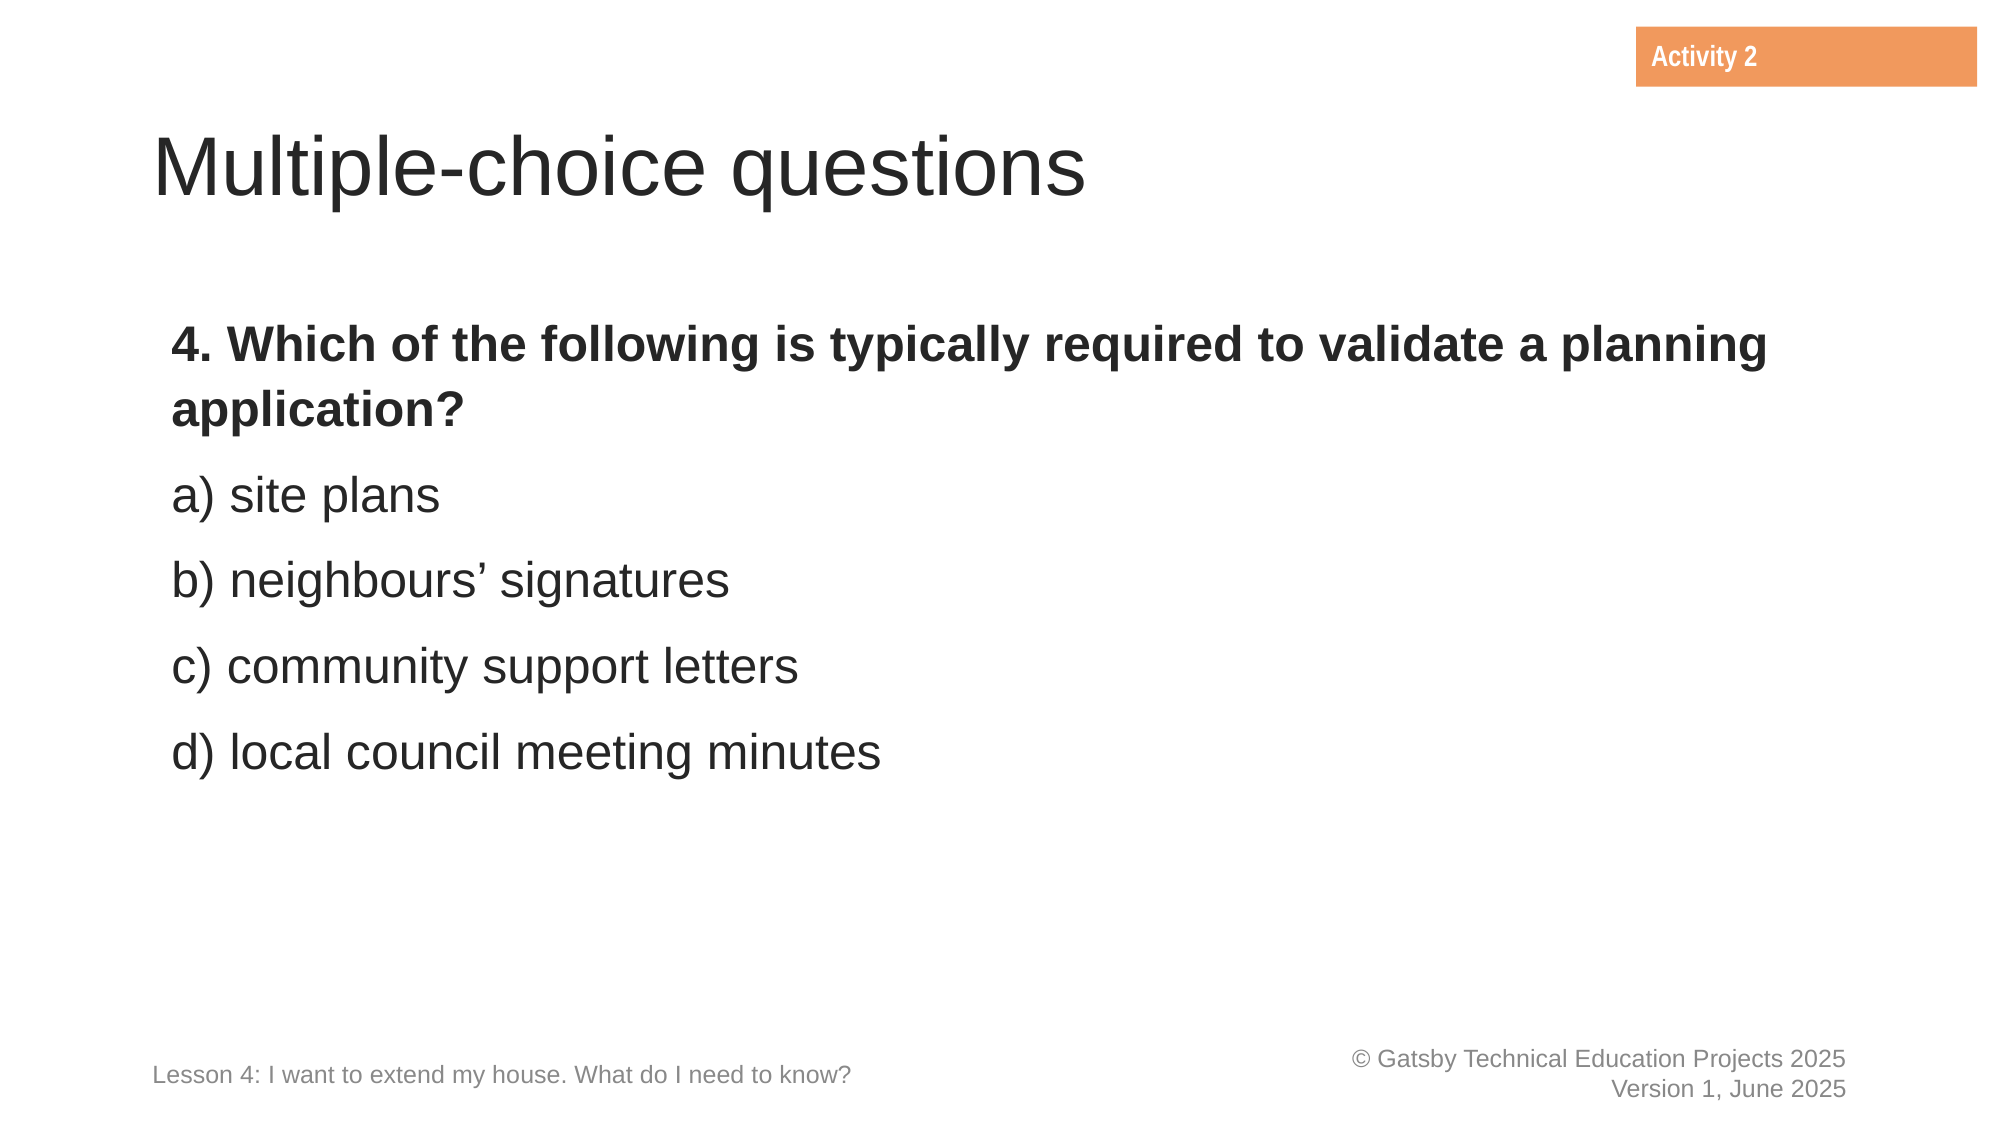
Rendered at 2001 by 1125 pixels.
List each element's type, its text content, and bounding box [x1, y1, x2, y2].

title Multiple-choice questions [137, 59, 1863, 278]
list Activity 2 [1636, 26, 1978, 87]
text_box 4. Which of the following is typically required to validate a planning application? a) site plans b) neighbours’ signatures c) community support letters d) local council meeting minutes [137, 299, 1899, 1014]
list Lesson 4: I want to extend my house. What do I need to know? [137, 1042, 920, 1103]
